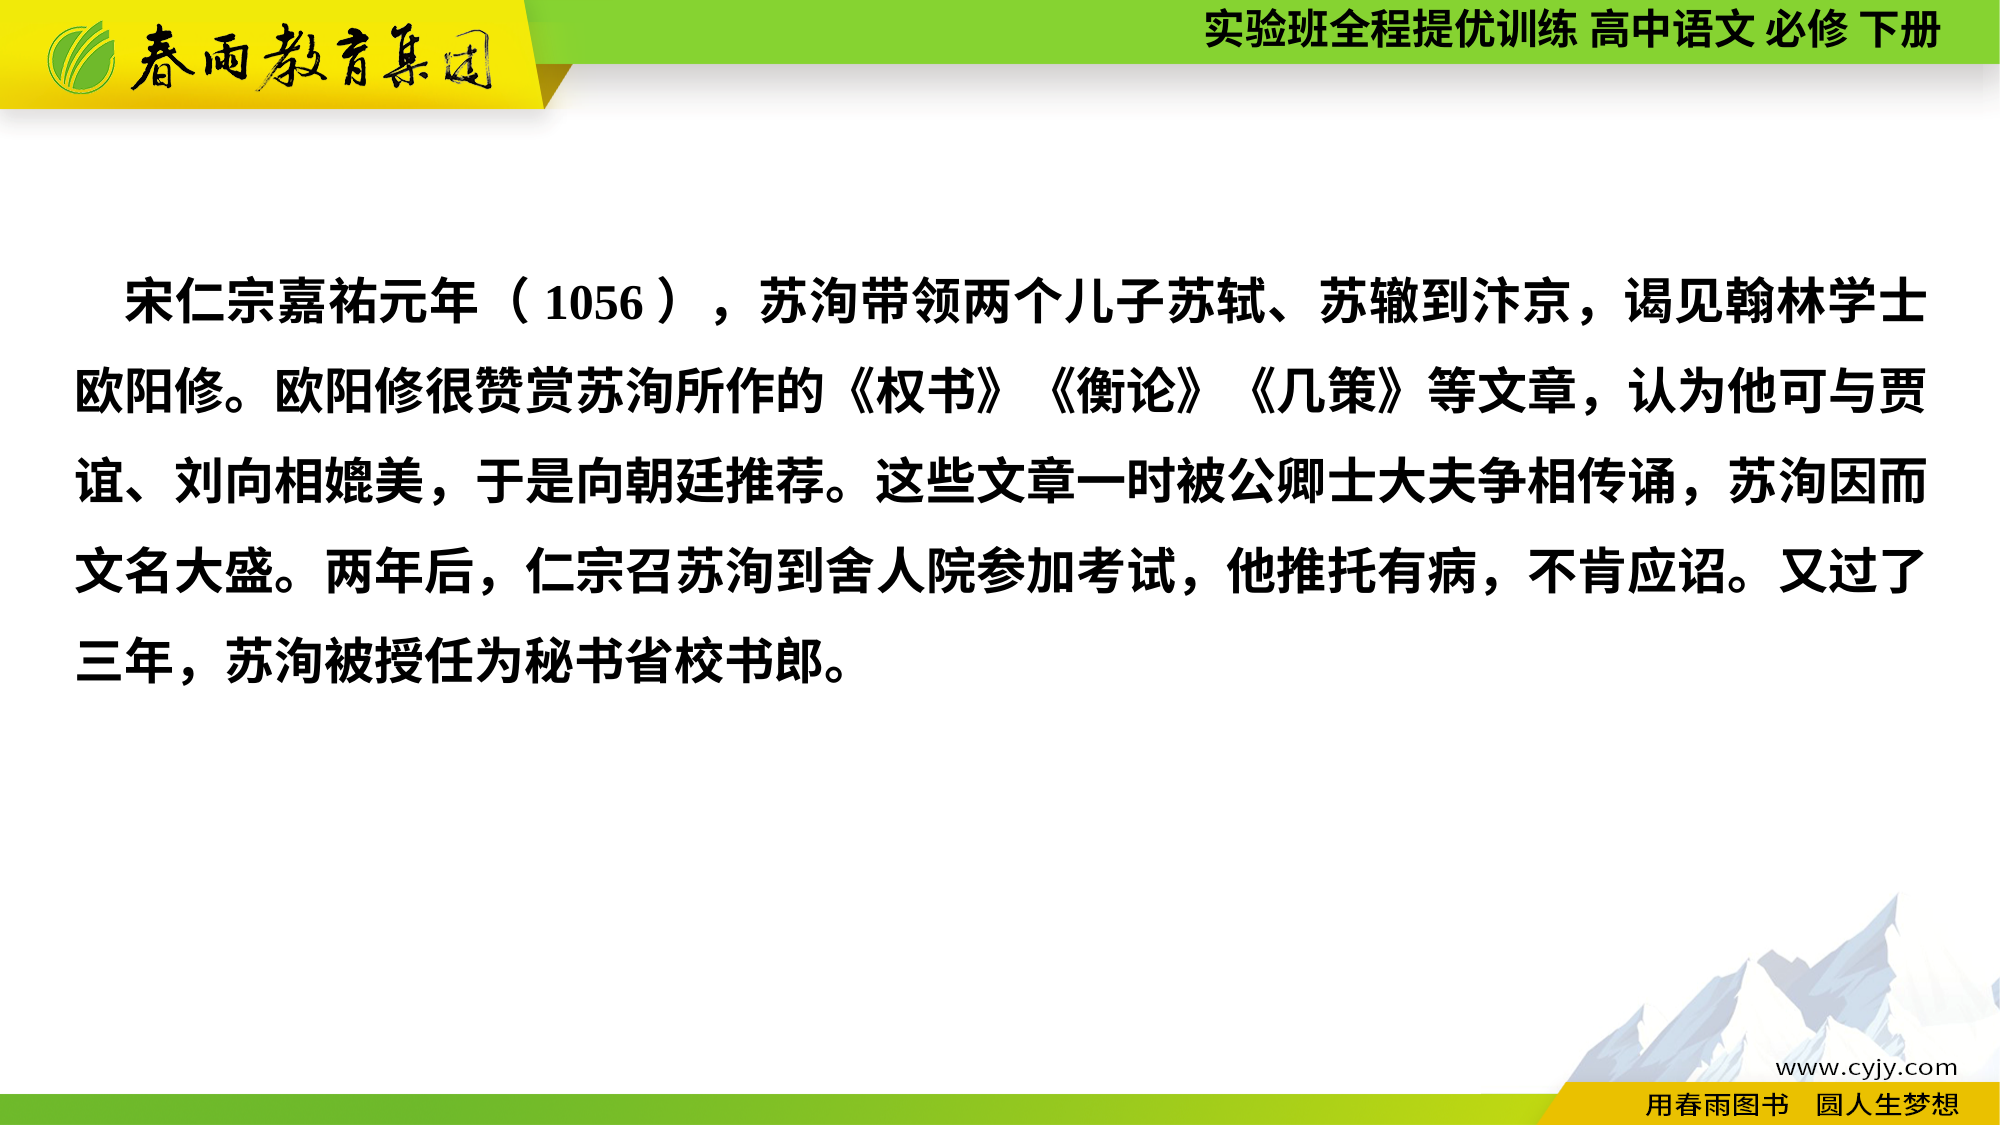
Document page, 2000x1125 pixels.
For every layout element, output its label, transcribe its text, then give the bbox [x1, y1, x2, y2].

picture [0, 0, 2000, 1125]
list 宋仁宗嘉祐元年（1056），苏洵带领两个儿子苏轼、苏辙到汴京，谒见翰林学士欧阳修。欧阳修很赞赏苏洵所作的《权书》《衡论》《几策》等文章，认为他可与贾谊、刘向相媲美，于是向朝廷推荐。这些文章一时被公卿士大夫争相传诵，苏洵因而文名大盛。两年后，仁宗召苏洵到舍人院参加考试，他推托有病，不肯应诏。又过了三年，苏洵被授任为秘书省校书郎。 [59, 231, 1944, 702]
